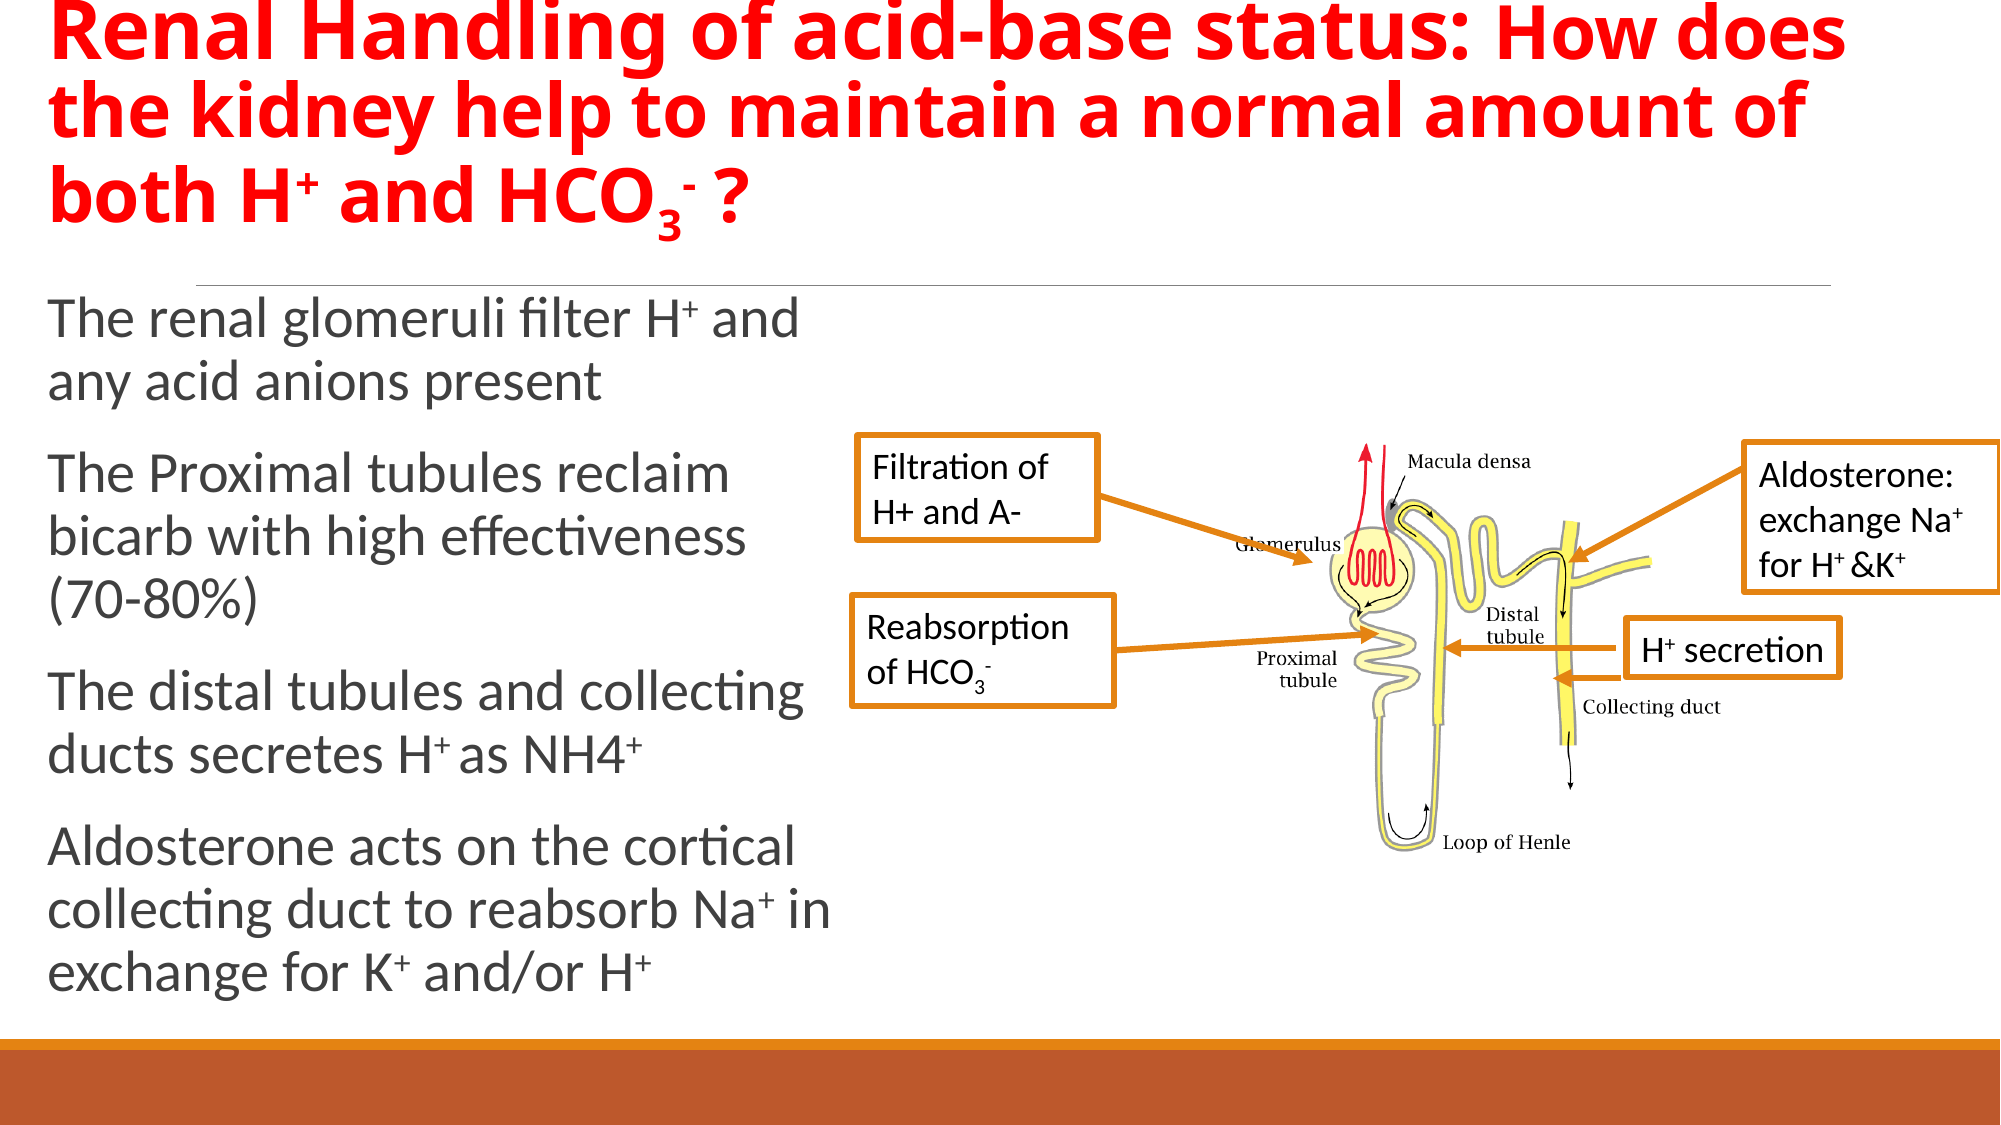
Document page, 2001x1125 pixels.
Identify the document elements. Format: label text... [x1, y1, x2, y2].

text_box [1567, 466, 1746, 564]
text_box Reabsorption of HCO3- [851, 594, 1115, 707]
picture [1235, 441, 1724, 855]
list The renal glomeruli filter H+ and any acid anions present The Proximal tubules reclaim bicarb with high effectiveness (70-80%) The distal tubules and collecting ducts secretes H+ as NH4+ Aldosterone acts on the cortical collecting duct to reabsorb Na+ in exchange for K+ and/or H+ [32, 279, 843, 1125]
title Renal Handling of acid-base status: How does the kidney help to maintain a normal amount of both H+ and HCO3- ? [32, 21, 1930, 248]
text_box Aldosterone: exchange Na+ for H+ &K+ [1743, 441, 2000, 593]
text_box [1113, 633, 1380, 649]
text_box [1097, 494, 1314, 564]
text_box Filtration of H+ and A- [857, 434, 1098, 541]
text_box H+ secretion [1732, 617, 1841, 678]
